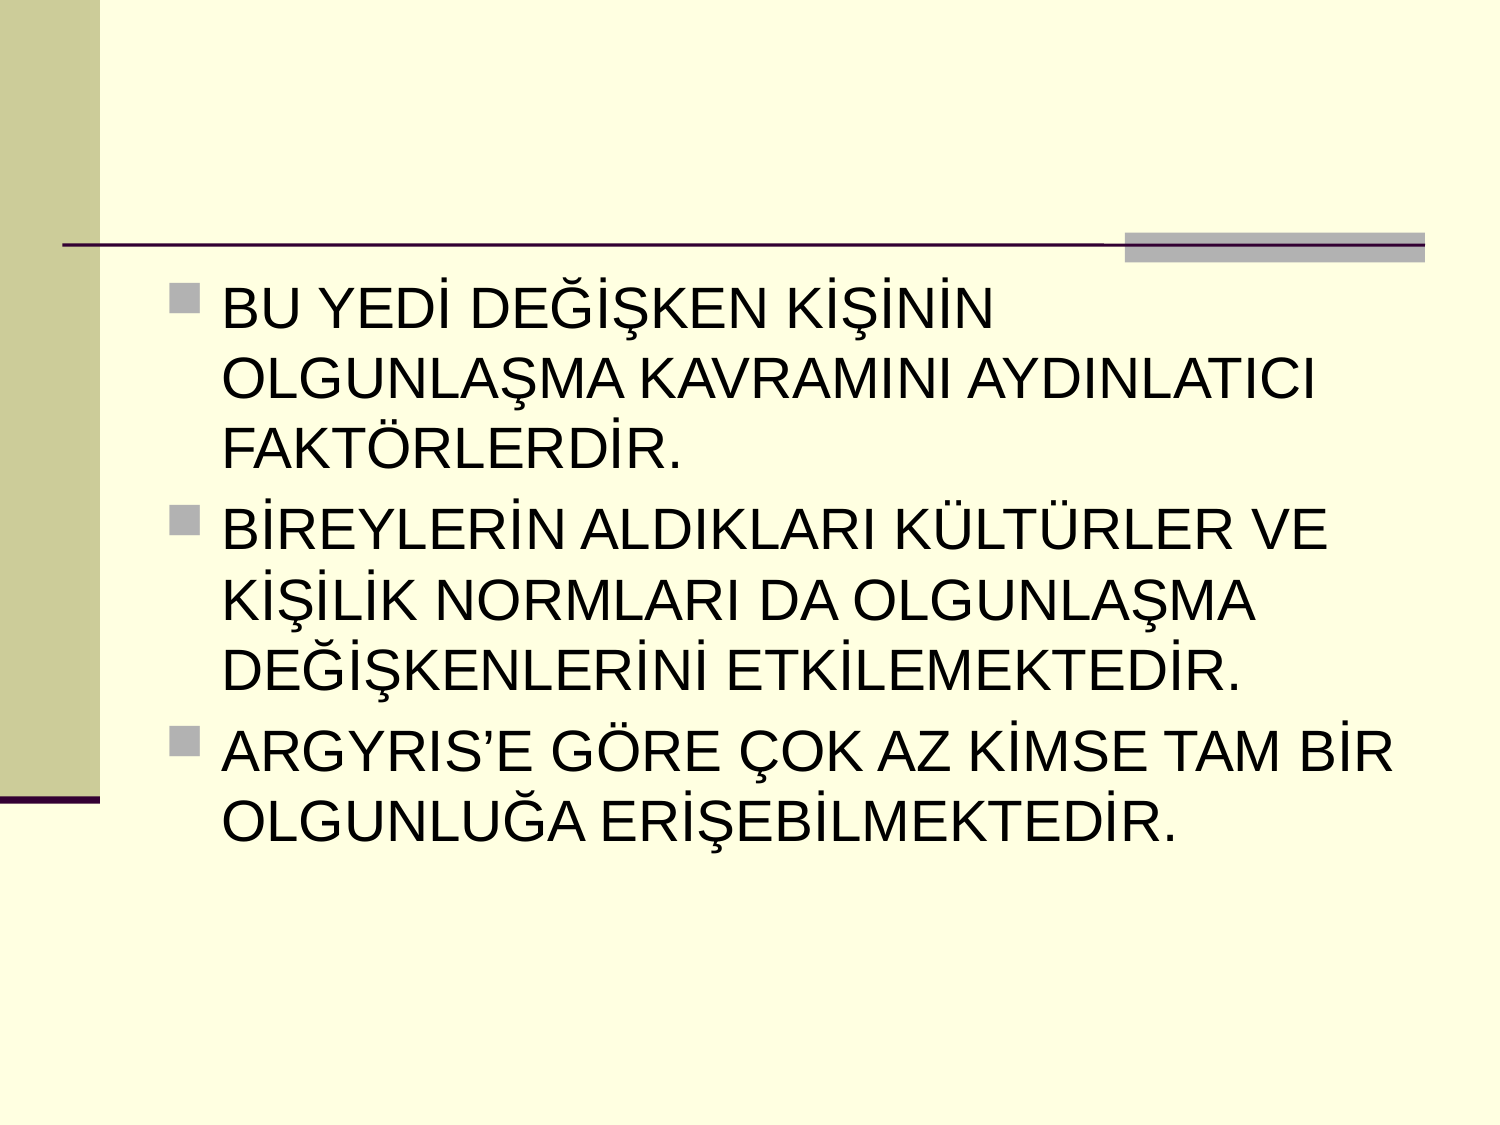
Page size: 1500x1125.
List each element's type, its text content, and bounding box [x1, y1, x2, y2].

list BU YEDİ DEĞİŞKEN KİŞİNİN OLGUNLAŞMA KAVRAMINI AYDINLATICI FAKTÖRLERDİR. BİREYLERİN ALDIKLARI KÜLTÜRLER VE KİŞİLİK NORMLARI DA OLGUNLAŞMA DEĞİŞKENLERİNİ ETKİLEMEKTEDİR. ARGYRIS’E GÖRE ÇOK AZ KİMSE TAM BİR OLGUNLUĞA ERİŞEBİLMEKTEDİR. [149, 262, 1426, 1006]
